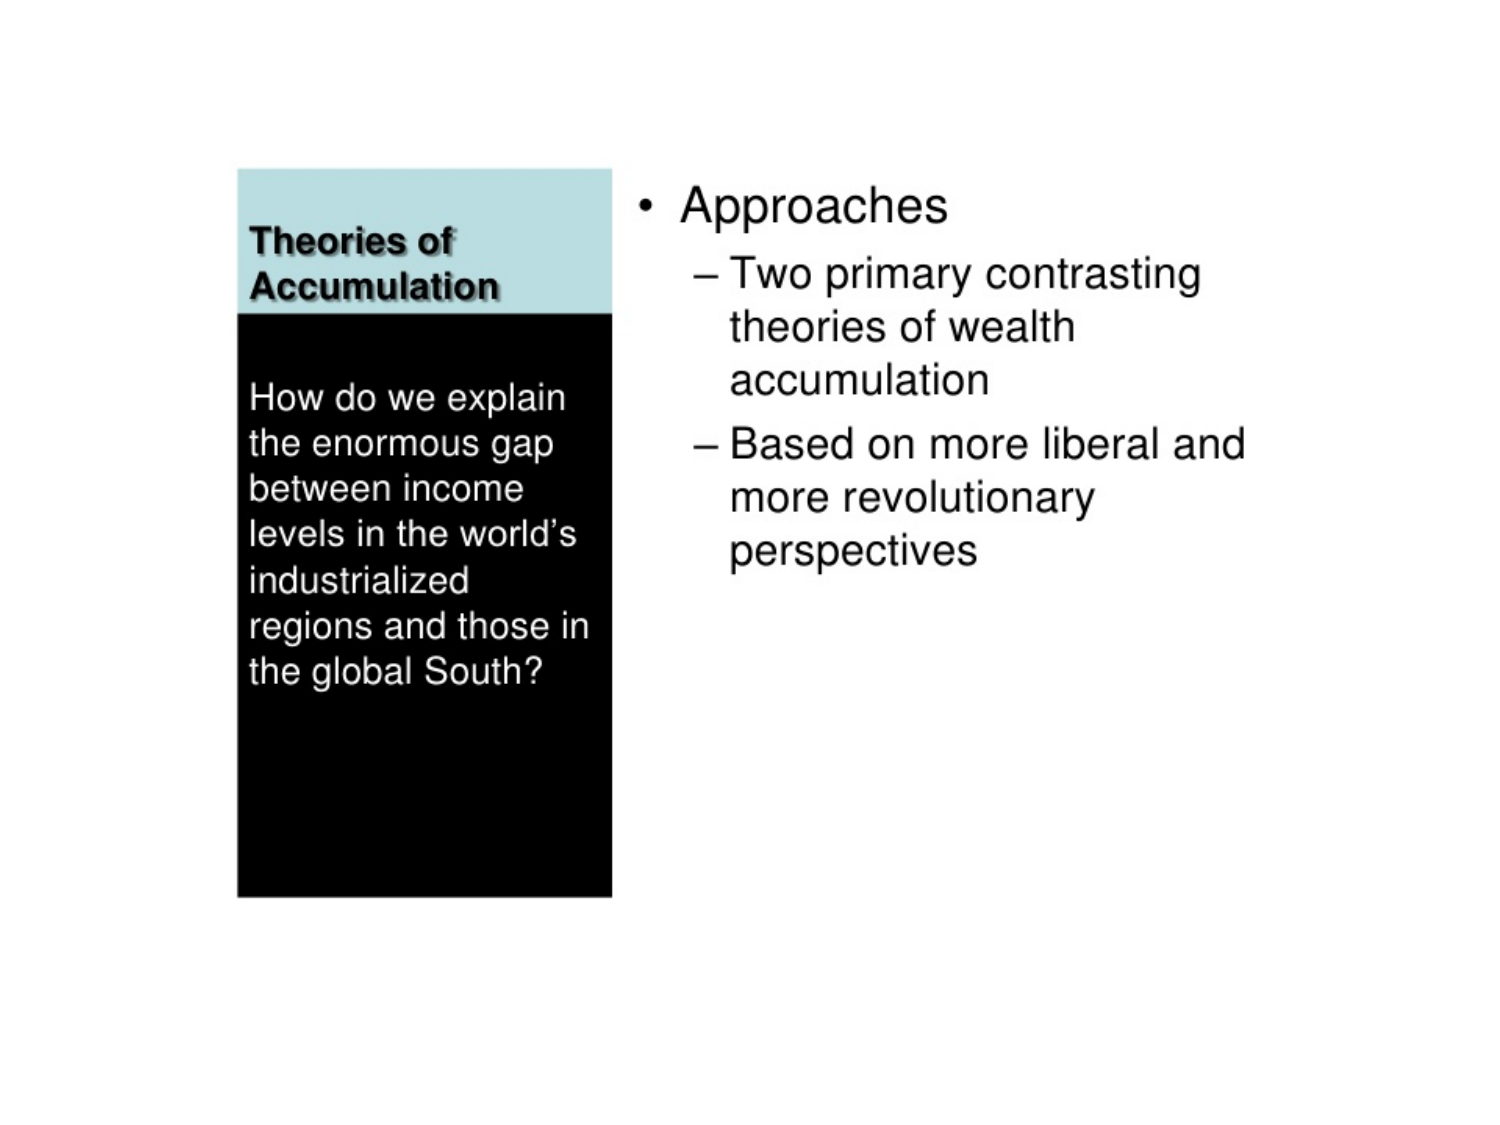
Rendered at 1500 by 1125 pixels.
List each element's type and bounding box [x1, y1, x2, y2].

picture [180, 135, 1319, 990]
